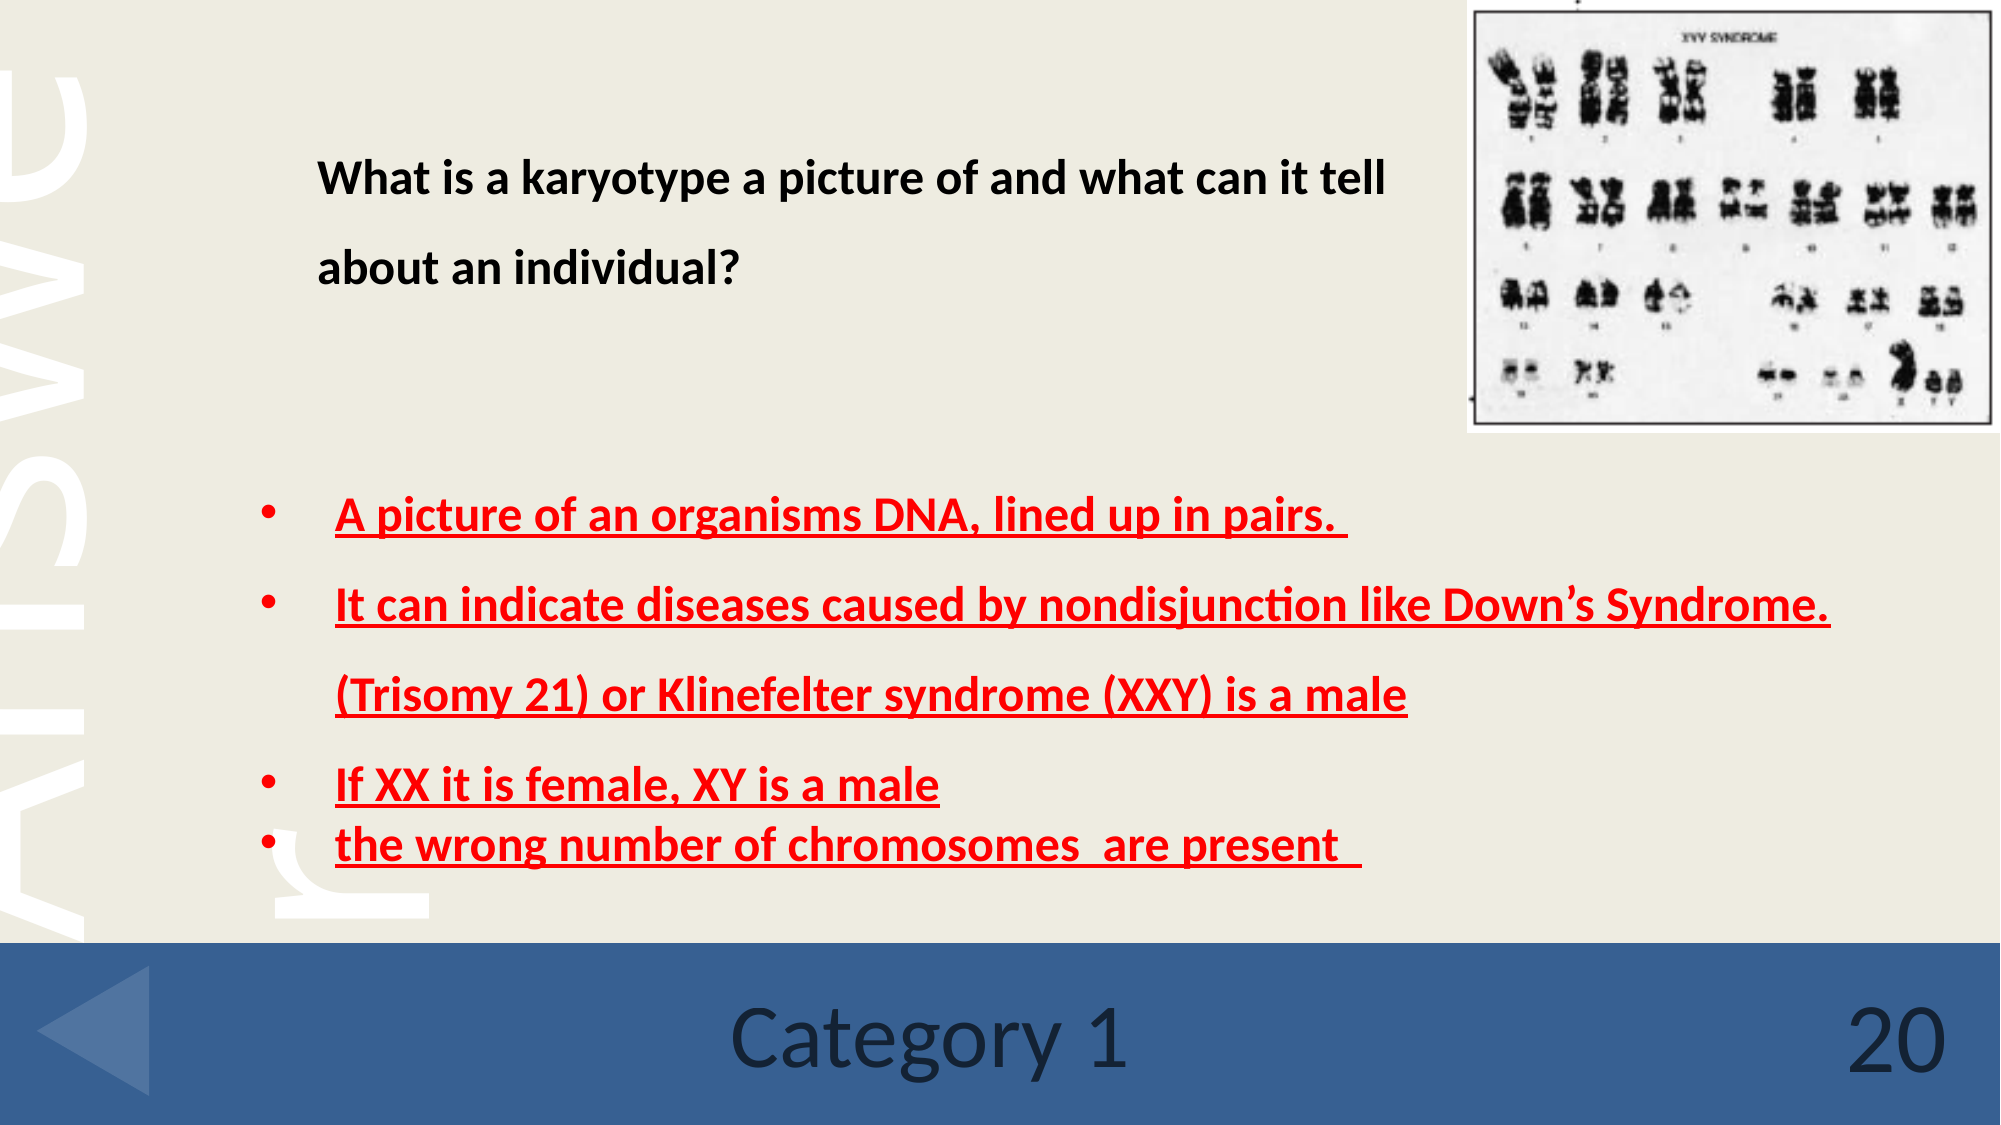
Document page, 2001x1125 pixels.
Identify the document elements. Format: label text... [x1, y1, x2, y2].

text_box A picture of an organisms DNA, lined up in pairs. It can indicate diseases caused by nondisjunction like Down’s Syndrome.(Trisomy 21) or Klinefelter syndrome (XXY) is a male If XX it is female, XY is a male the wrong number of chromosomes are present [245, 443, 1874, 879]
picture [1467, 0, 2000, 433]
title Category 1 [30, 937, 1831, 1125]
list What is a karyotype a picture of and what can it tell about an individual? [302, 134, 1423, 275]
list 20 [1831, 967, 1963, 1097]
